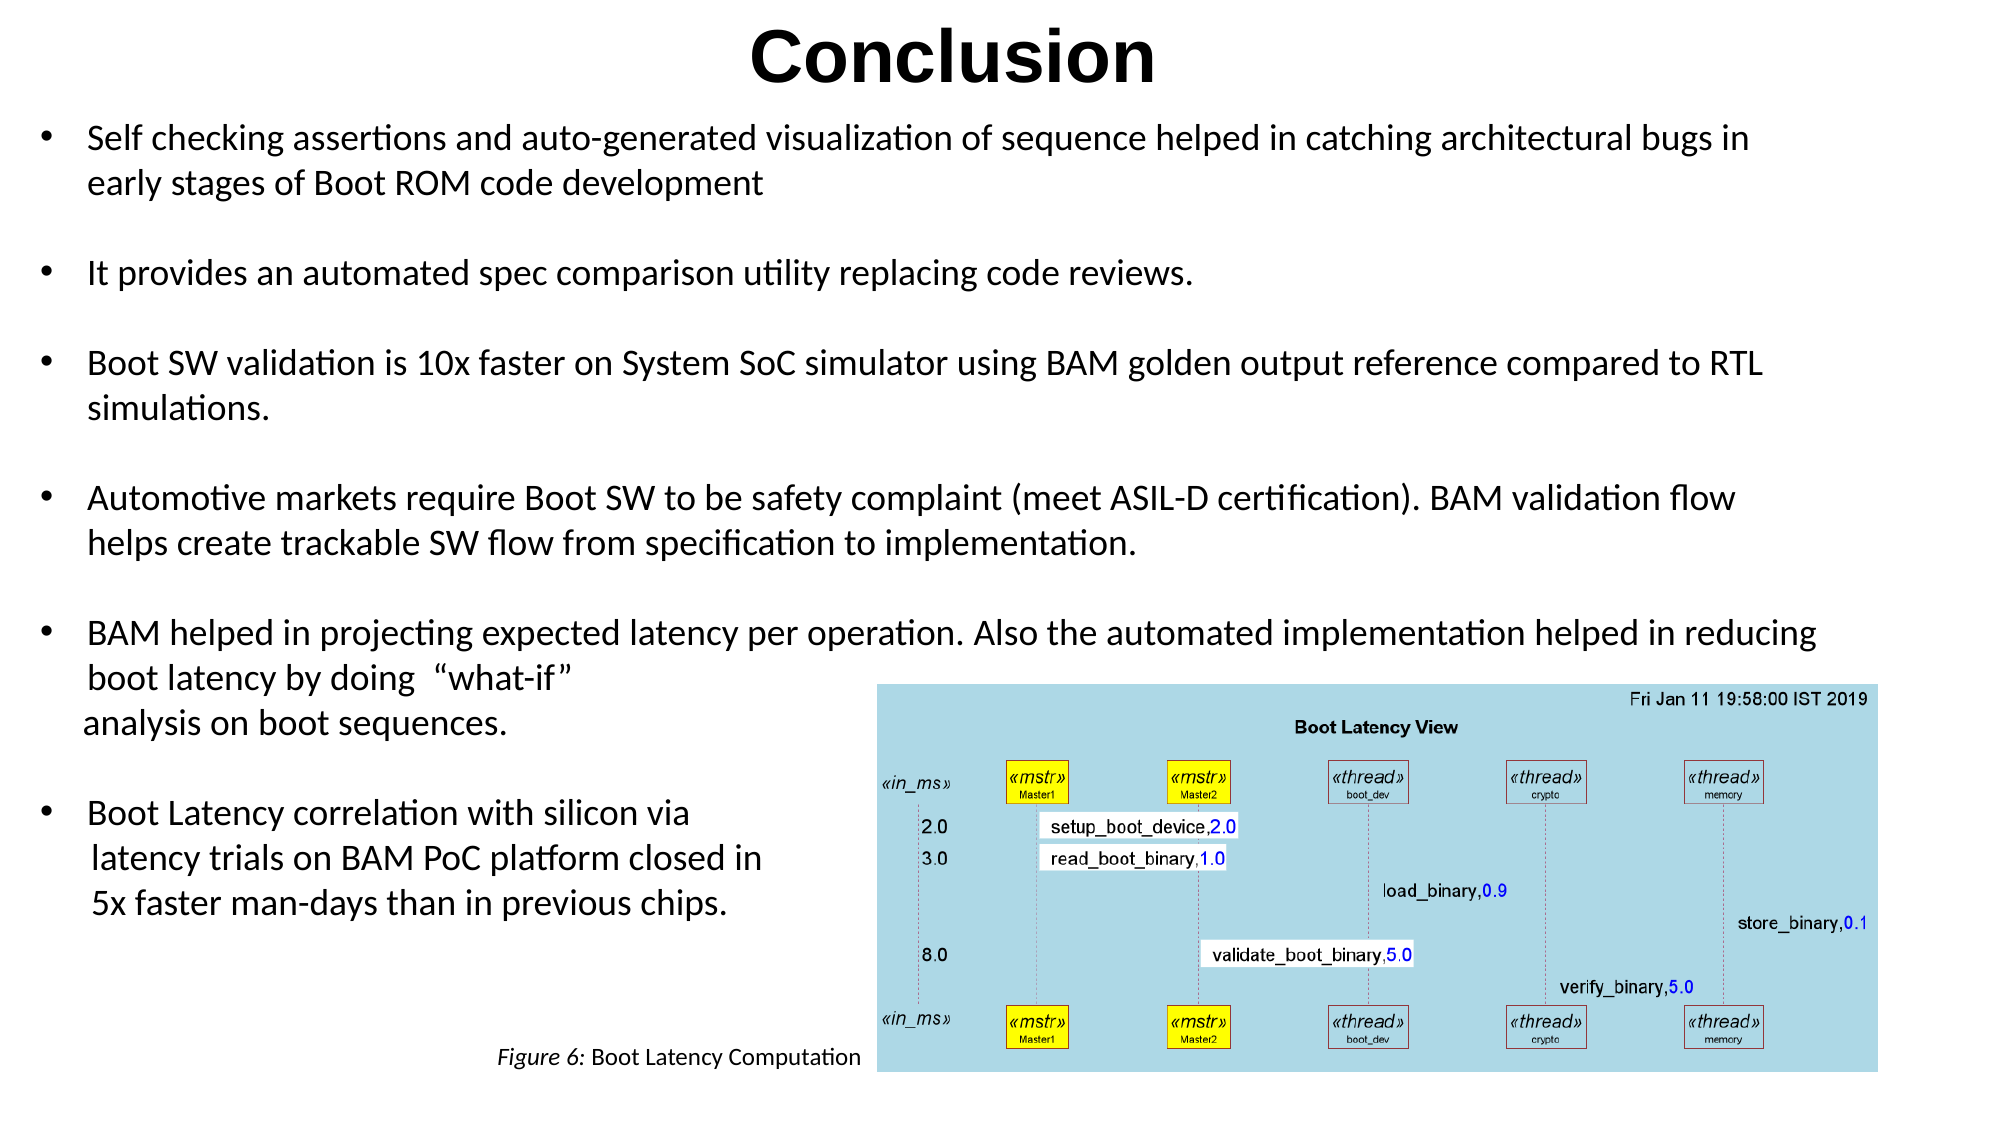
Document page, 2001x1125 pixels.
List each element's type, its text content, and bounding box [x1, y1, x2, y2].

text_box Self checking assertions and auto-generated visualization of sequence helped in catching architectural bugs in early stages of Boot ROM code development It provides an automated spec comparison utility replacing code reviews. Boot SW validation is 10x faster on System SoC simulator using BAM golden output reference compared to RTL simulations. Automotive markets require Boot SW to be safety complaint (meet ASIL-D certification). BAM validation flow helps create trackable SW flow from specification to implementation. BAM helped in projecting expected latency per operation. Also the automated implementation helped in reducing boot latency by doing “what-if” analysis on boot sequences. Boot Latency correlation with silicon via latency trials on BAM PoC platform closed in 5x faster man-days than in previous chips. [25, 105, 1835, 1125]
text_box Figure 6: Boot Latency Computation [482, 1033, 986, 1109]
picture [877, 684, 1878, 1072]
text_box Conclusion [500, 0, 1407, 105]
